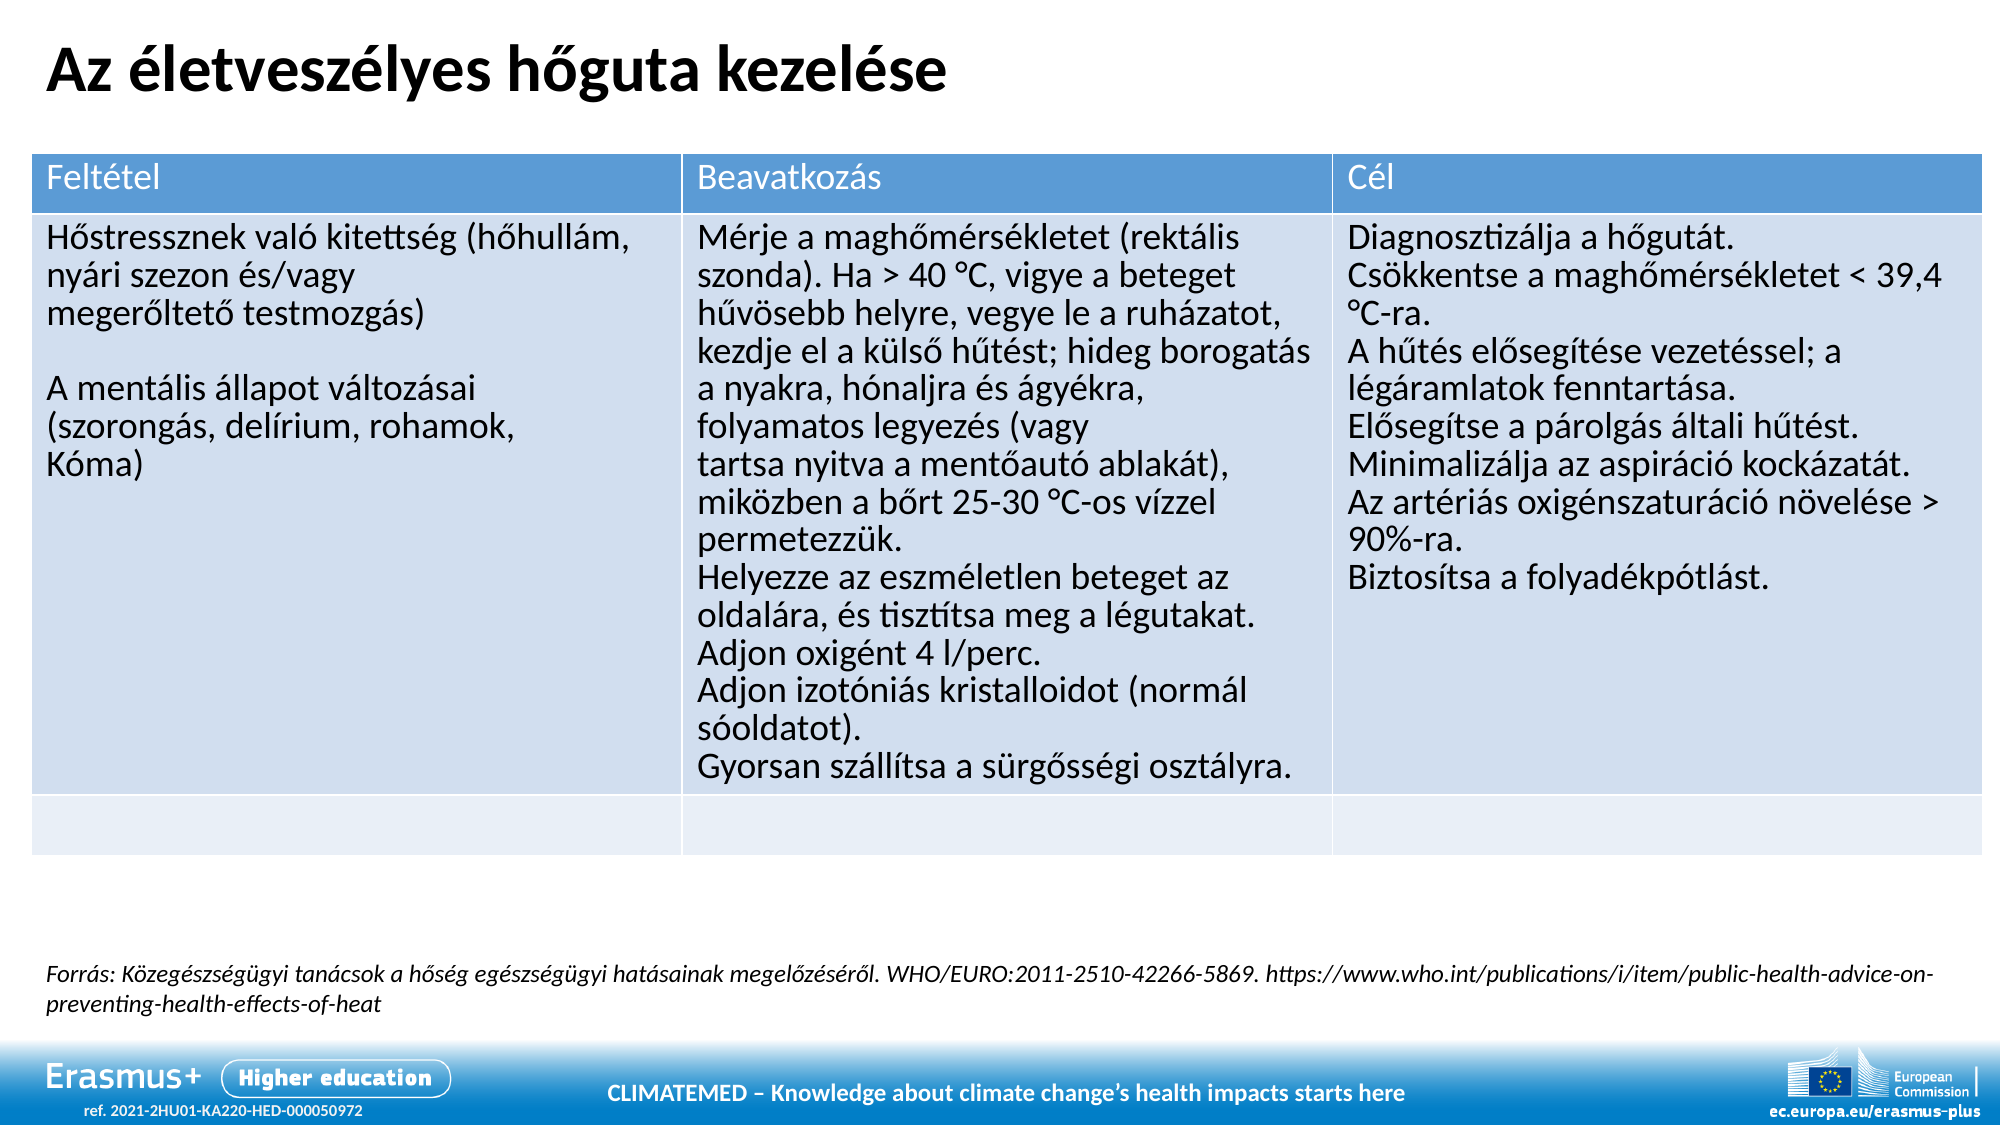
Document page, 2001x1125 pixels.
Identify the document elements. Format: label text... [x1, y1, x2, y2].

table_header Cél [1333, 154, 1982, 213]
table_cell [32, 796, 681, 855]
text_box Forrás: Közegészségügyi tanácsok a hőség egészségügyi hatásainak megelőzéséről. WHO/EURO:2011-2510-42266-5869. https://www.who.int/publications/i/item/public-health-advice-on-preventing-health-effects-of-heat [31, 950, 1983, 1025]
table_header Feltétel [32, 154, 681, 213]
table_cell Diagnosztizálja a hőgutát. Csökkentse a maghőmérsékletet < 39,4 °C-ra. A hűtés elősegítése vezetéssel; a légáramlatok fenntartása. Elősegítse a párolgás általi hűtést. Minimalizálja az aspiráció kockázatát. Az artériás oxigénszaturáció növelése > 90%-ra. Biztosítsa a folyadékpótlást. [1333, 215, 1982, 794]
table_cell Hőstressznek való kitettség (hőhullám, nyári szezon és/vagy megerőltető testmozgás) A mentális állapot változásai (szorongás, delírium, rohamok, Kóma) [32, 215, 681, 794]
picture [0, 899, 2000, 1125]
table_cell Mérje a maghőmérsékletet (rektális szonda). Ha > 40 °C, vigye a beteget hűvösebb helyre, vegye le a ruházatot, kezdje el a külső hűtést; hideg borogatás a nyakra, hónaljra és ágyékra, folyamatos legyezés (vagy tartsa nyitva a mentőautó ablakát), miközben a bőrt 25-30 °C-os vízzel permetezzük. Helyezze az eszméletlen beteget az oldalára, és tisztítsa meg a légutakat. Adjon oxigént 4 l/perc. Adjon izotóniás kristalloidot (normál sóoldatot). Gyorsan szállítsa a sürgősségi osztályra. [683, 215, 1332, 794]
title Az életveszélyes hőguta kezelése [31, 25, 1984, 116]
table_header Beavatkozás [683, 154, 1332, 213]
table_cell [1333, 796, 1982, 855]
table_cell [683, 796, 1332, 855]
